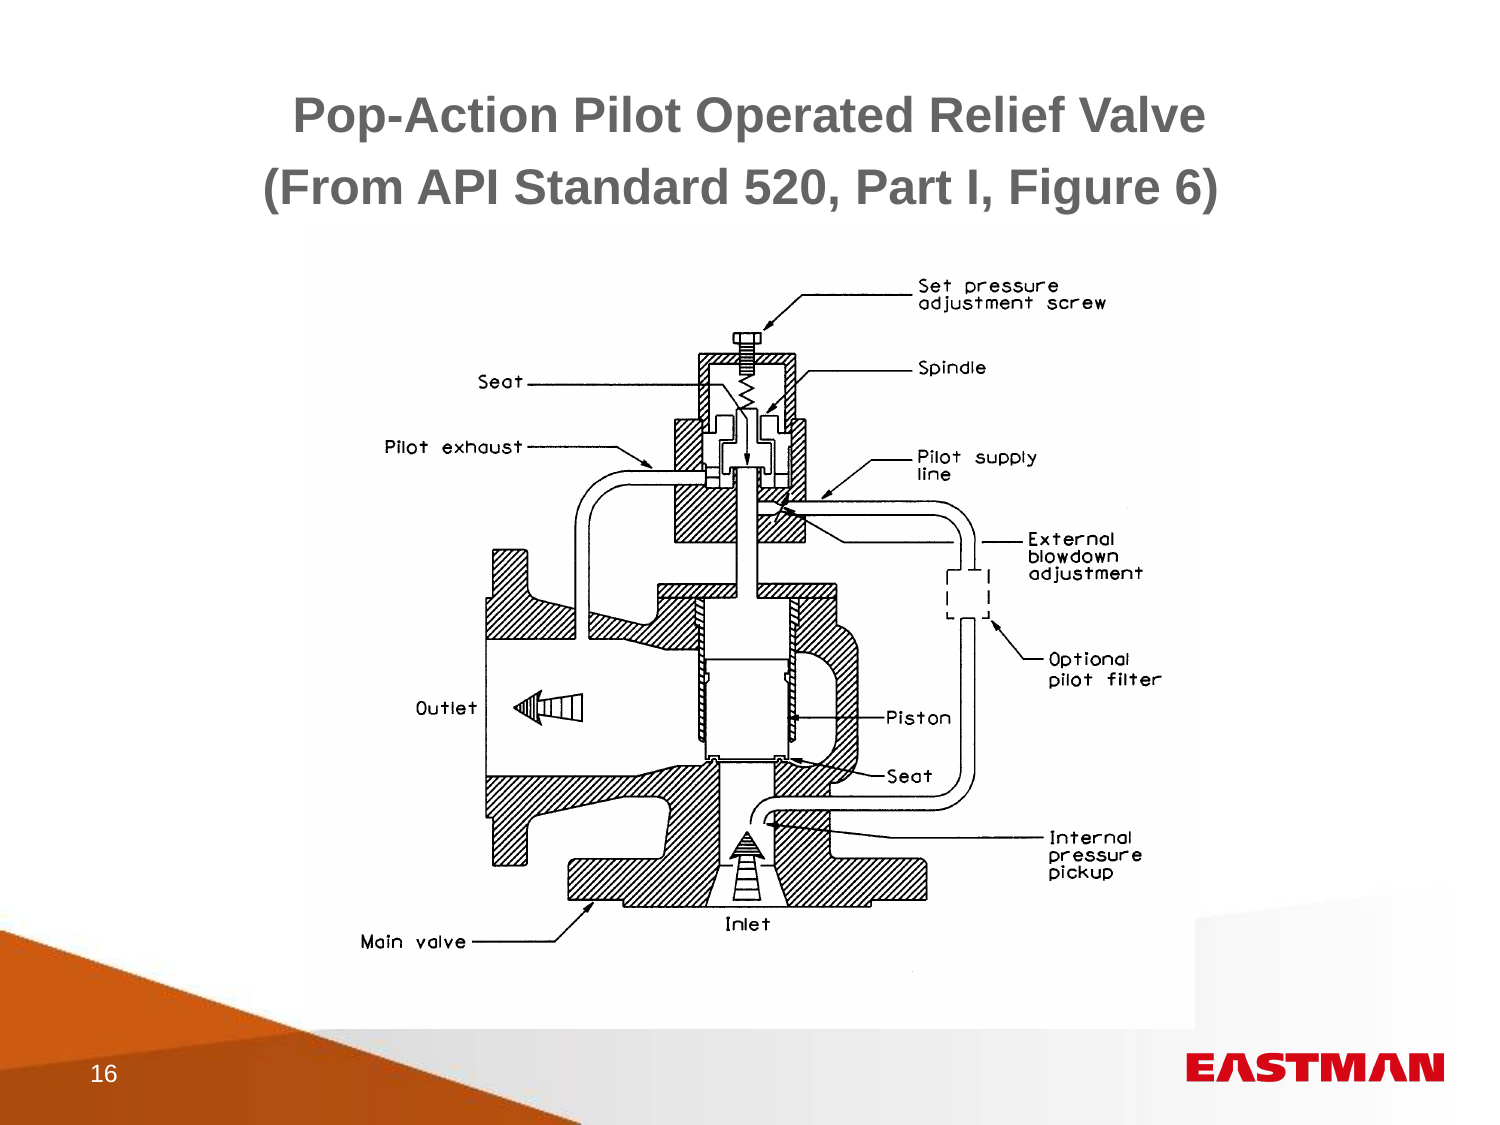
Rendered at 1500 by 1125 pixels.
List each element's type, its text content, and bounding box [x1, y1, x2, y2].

picture [0, 224, 1500, 1125]
slide_number 16 [75, 1042, 150, 1103]
title Pop-Action Pilot Operated Relief Valve (From API Standard 520, Part I, Figure 6) [75, 75, 1425, 225]
